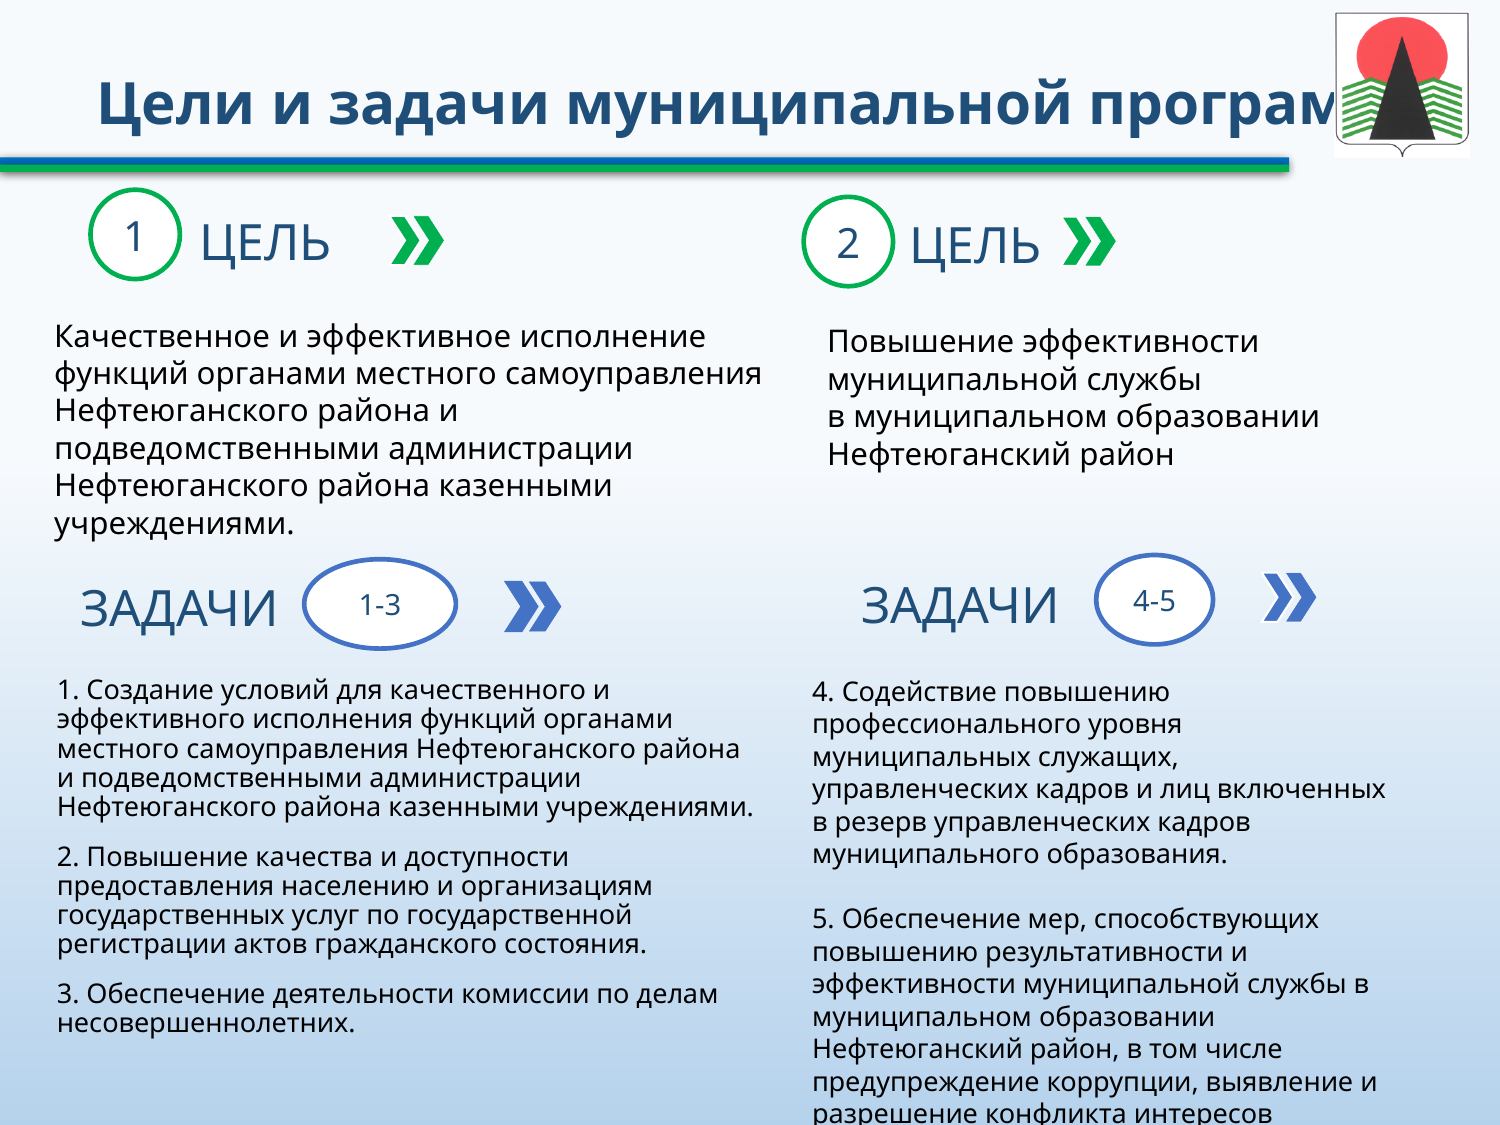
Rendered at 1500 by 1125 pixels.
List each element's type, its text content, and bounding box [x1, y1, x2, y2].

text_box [0, 157, 1290, 172]
text_box 4-5 [1095, 553, 1215, 646]
text_box 1-3 [303, 558, 457, 650]
text_box [455, 259, 1355, 471]
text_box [1061, 216, 1117, 266]
text_box 2 [802, 195, 894, 288]
text_box ЗАДАЧИ [846, 566, 1075, 641]
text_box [505, 581, 561, 632]
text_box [1261, 572, 1317, 622]
text_box Качественное и эффективное исполнение функций органами местного самоуправления Нефтеюганского района и подведомственными администрации Нефтеюганского района казенными учреждениями. [39, 308, 781, 548]
text_box ЦЕЛЬ [894, 205, 1057, 281]
text_box Повышение эффективности муниципальной службы в муниципальном образовании Нефтеюганский район [812, 314, 1362, 479]
text_box 1 [89, 188, 181, 281]
picture [1334, 11, 1470, 158]
text_box 1. Создание условий для качественного и эффективного исполнения функций органами местного самоуправления Нефтеюганского района и подведомственными администрации Нефтеюганского района казенными учреждениями. 2. Повышение качества и доступности предоставления населению и организациям государственных услуг по государственной регистрации актов гражданского состояния. 3. Обеспечение деятельности комиссии по делам несовершеннолетних. [41, 669, 778, 1055]
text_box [389, 215, 445, 266]
text_box 4. Содействие повышению профессионального уровня муниципальных служащих, управленческих кадров и лиц включенных в резерв управленческих кадров муниципального образования. 5. Обеспечение мер, способствующих повышению результативности и эффективности муниципальной службы в муниципальном образовании Нефтеюганский район, в том числе предупреждение коррупции, выявление и разрешение конфликта интересов [797, 666, 1403, 1125]
text_box ЦЕЛЬ [184, 202, 347, 278]
text_box ЗАДАЧИ [65, 568, 295, 644]
text_box Цели и задачи муниципальной программы [81, 0, 1500, 145]
